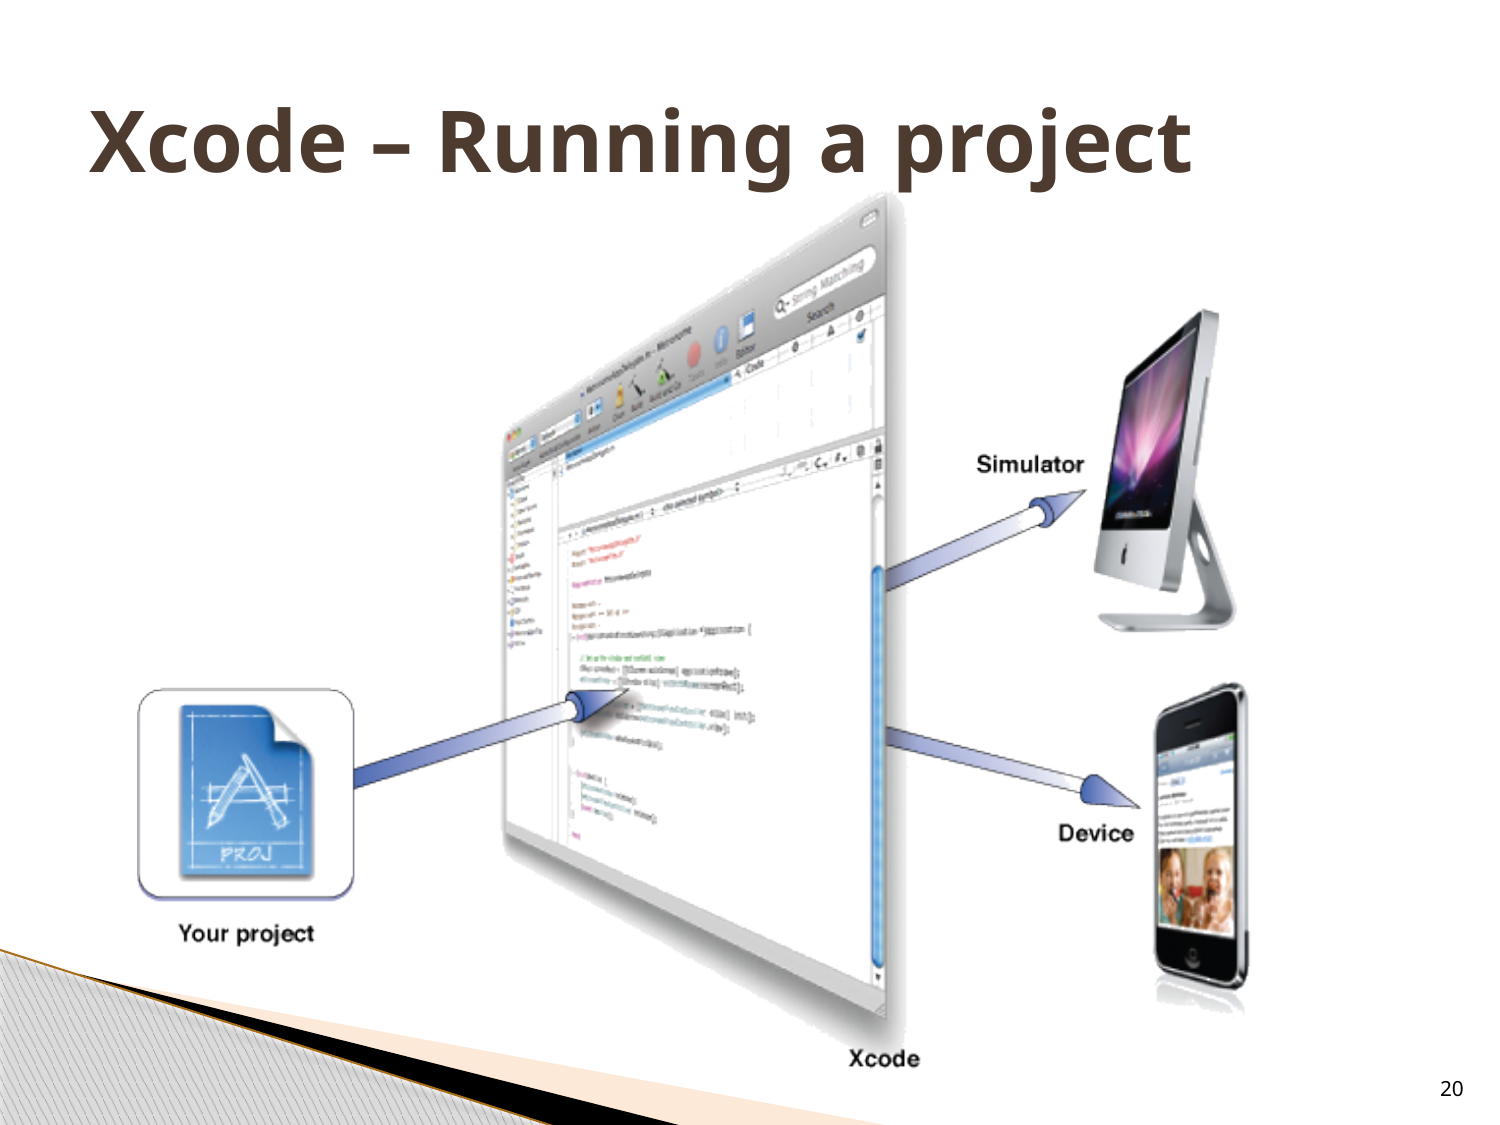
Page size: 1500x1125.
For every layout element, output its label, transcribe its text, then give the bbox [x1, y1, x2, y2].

slide_number 20 [1418, 1051, 1479, 1112]
title Xcode – Running a project [75, 45, 1425, 233]
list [137, 187, 1263, 1080]
